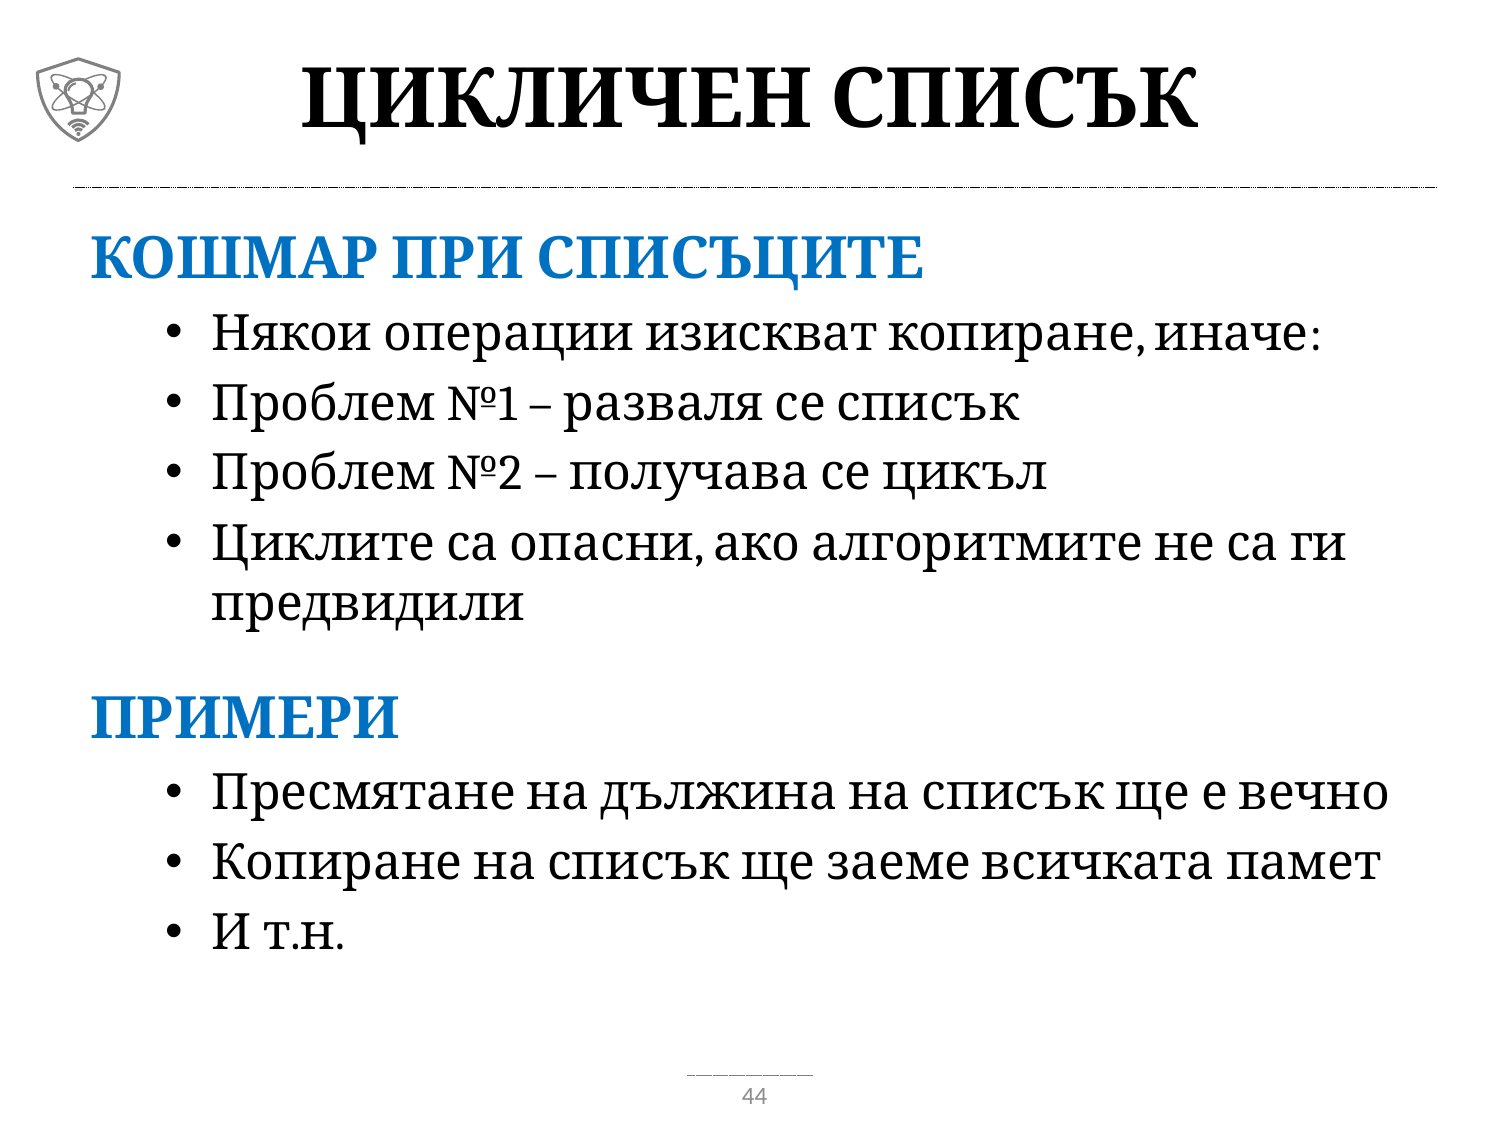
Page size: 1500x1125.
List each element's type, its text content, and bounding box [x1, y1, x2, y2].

slide_number 44 [579, 1065, 930, 1125]
title Цикличен списък [0, 0, 1500, 188]
list Кошмар при списъците Някои операции изискват копиране, иначе: Проблем №1 – разваля се списък Проблем №2 – получава се цикъл Циклите са опасни, ако алгоритмите не са ги предвидили Примери Пресмятане на дължина на списък ще е вечно Копиране на списък ще заеме всичката памет И т.н. [75, 212, 1450, 1063]
